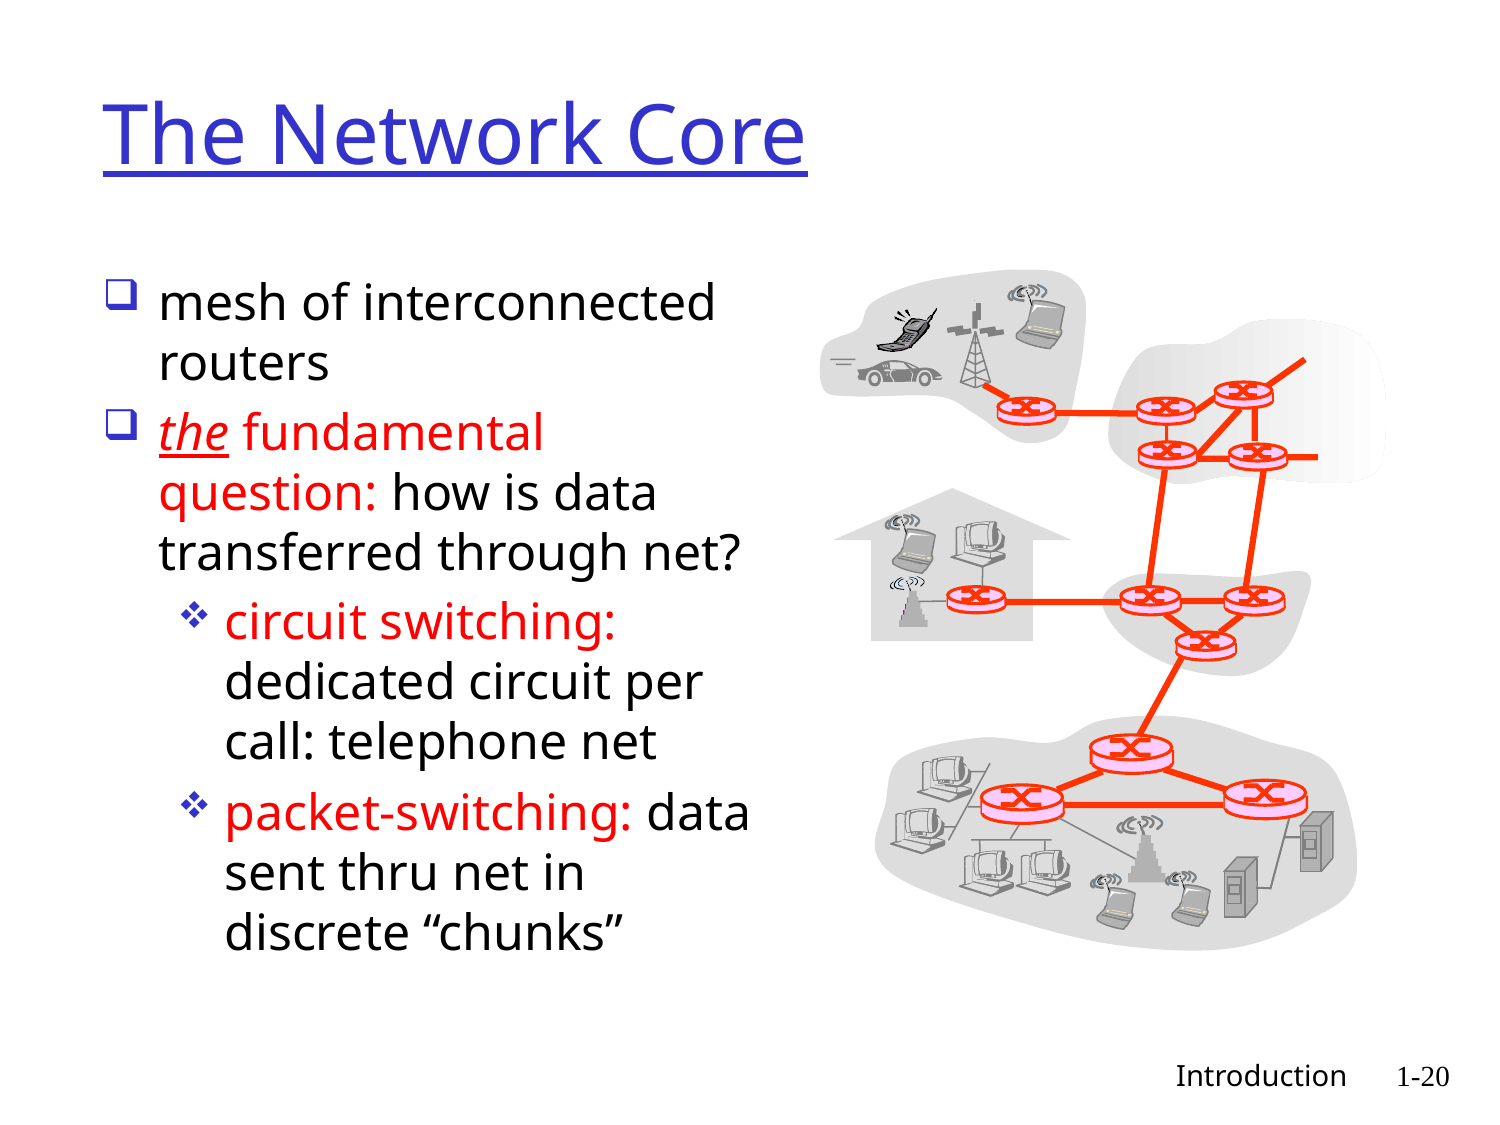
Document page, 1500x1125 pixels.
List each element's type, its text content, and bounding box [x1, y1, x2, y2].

text_box [1272, 598, 1284, 608]
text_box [898, 590, 928, 628]
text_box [1150, 401, 1180, 412]
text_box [958, 850, 1015, 898]
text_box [1165, 869, 1211, 927]
text_box [1255, 809, 1306, 819]
text_box [966, 737, 1358, 951]
text_box [1255, 571, 1311, 672]
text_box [1224, 856, 1258, 918]
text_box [1015, 849, 1072, 897]
text_box [1269, 588, 1284, 603]
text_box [1116, 814, 1166, 883]
title The Network Core [87, 37, 1363, 226]
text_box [1189, 635, 1220, 647]
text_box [1007, 283, 1065, 349]
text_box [1090, 872, 1136, 930]
text_box [1255, 402, 1272, 408]
text_box [1255, 780, 1306, 803]
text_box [1242, 447, 1272, 458]
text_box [916, 755, 973, 803]
text_box [1255, 608, 1284, 616]
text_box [1152, 445, 1182, 456]
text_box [884, 513, 936, 574]
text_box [1109, 739, 1151, 755]
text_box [947, 300, 1004, 388]
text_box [949, 521, 1006, 568]
slide_number 1-20 [1362, 1049, 1466, 1125]
text_box [1262, 393, 1272, 402]
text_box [889, 581, 927, 627]
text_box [1238, 590, 1269, 602]
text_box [1011, 401, 1040, 412]
text_box [1258, 383, 1272, 397]
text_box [889, 807, 946, 855]
text_box [1275, 454, 1287, 464]
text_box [1300, 811, 1334, 873]
text_box [1285, 795, 1306, 809]
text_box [832, 487, 1073, 642]
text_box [1134, 590, 1165, 602]
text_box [249, 228, 1251, 897]
list mesh of interconnected routers the fundamental question: how is data transferred through net? circuit switching: dedicated circuit per call: telephone net packet-switching: data sent thru net in discrete “chunks” [87, 262, 776, 1026]
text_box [961, 590, 990, 601]
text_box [1000, 789, 1042, 805]
text_box [1255, 464, 1287, 471]
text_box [1243, 785, 1285, 801]
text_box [1228, 385, 1258, 396]
text_box [1272, 445, 1287, 459]
text_box [1255, 319, 1386, 483]
footer Introduction [887, 1049, 1362, 1125]
picture [876, 307, 937, 353]
